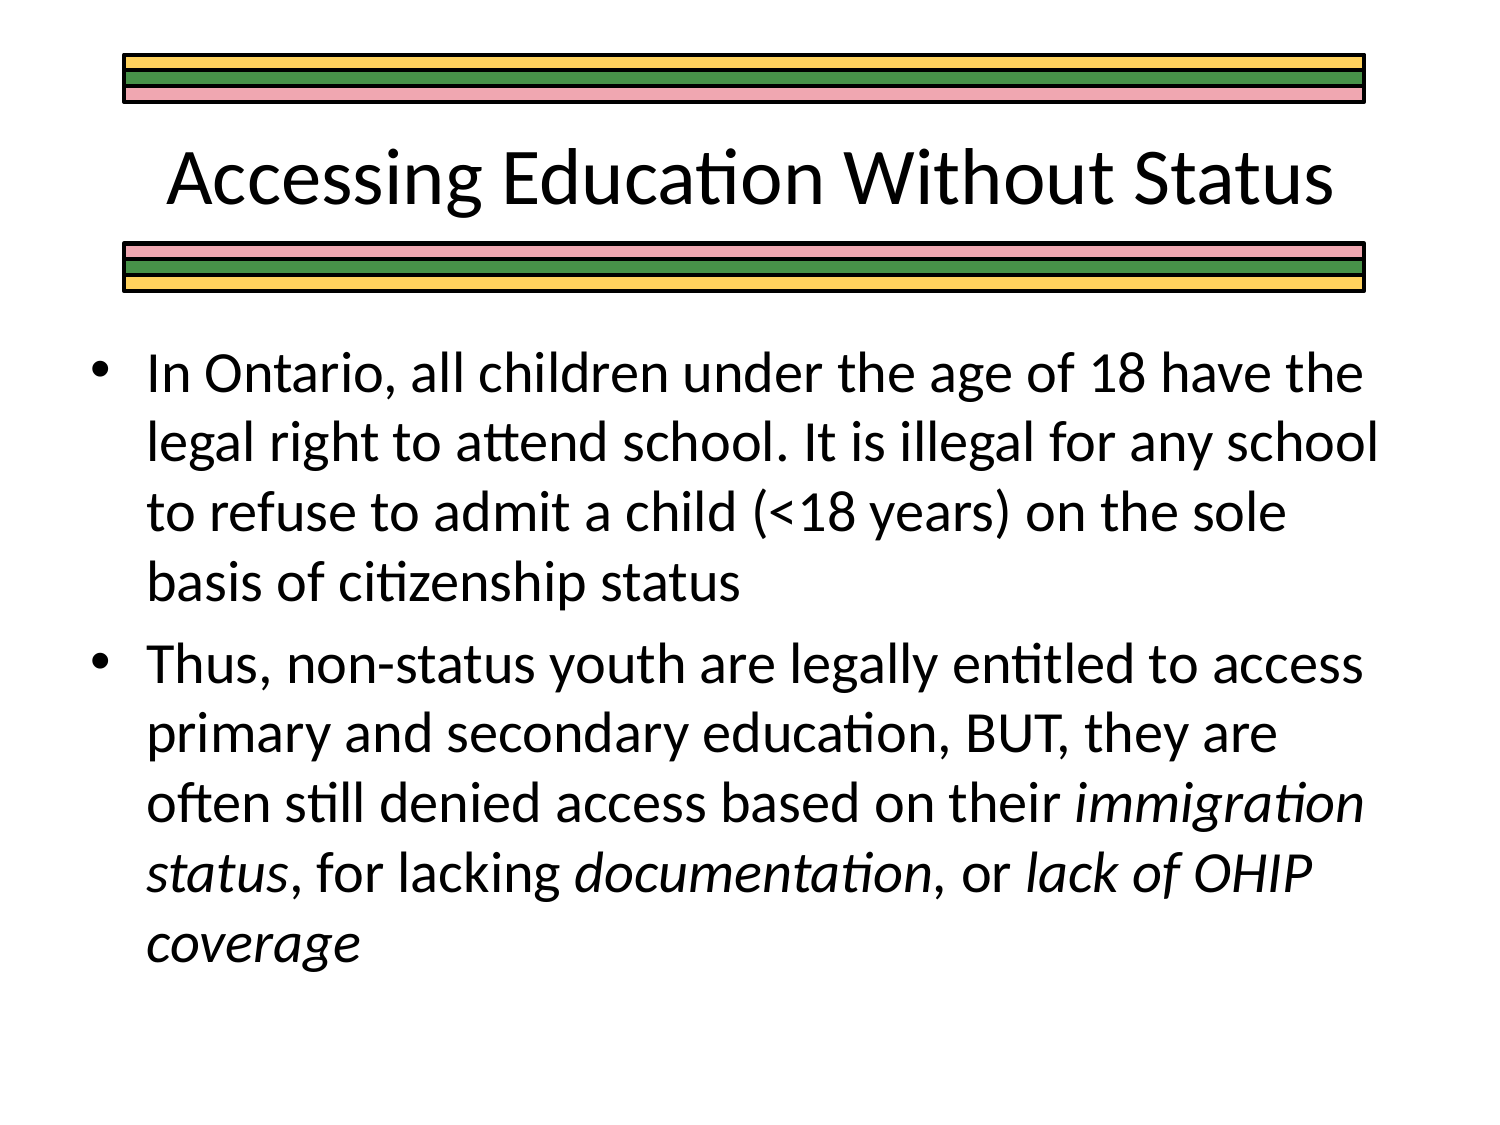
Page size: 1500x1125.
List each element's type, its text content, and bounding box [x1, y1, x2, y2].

title Accessing Education Without Status [76, 78, 1427, 266]
list In Ontario, all children under the age of 18 have the legal right to attend school. It is illegal for any school to refuse to admit a child (<18 years) on the sole basis of citizenship status Thus, non-status youth are legally entitled to access primary and secondary education, BUT, they are often still denied access based on their immigration status, for lacking documentation, or lack of OHIP coverage [75, 326, 1425, 1005]
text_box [123, 54, 1365, 102]
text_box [123, 243, 1365, 291]
